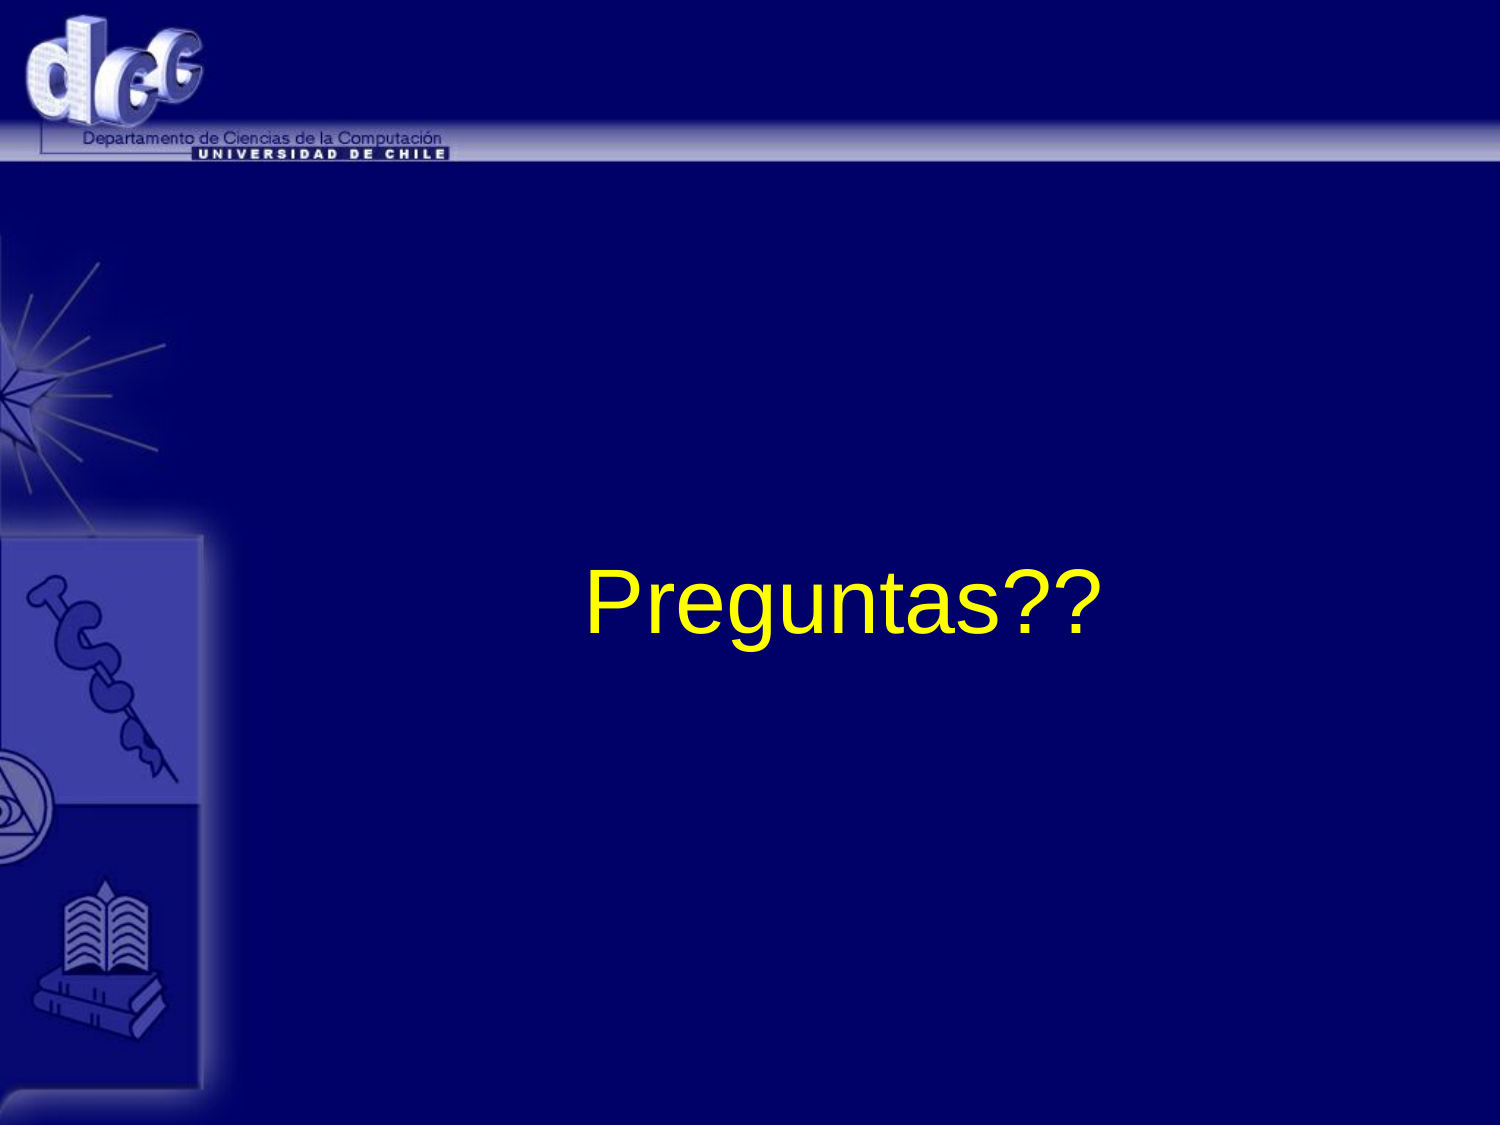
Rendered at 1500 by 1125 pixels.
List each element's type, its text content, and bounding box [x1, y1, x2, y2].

picture [0, 0, 1500, 1125]
title Preguntas?? [206, 514, 1482, 678]
